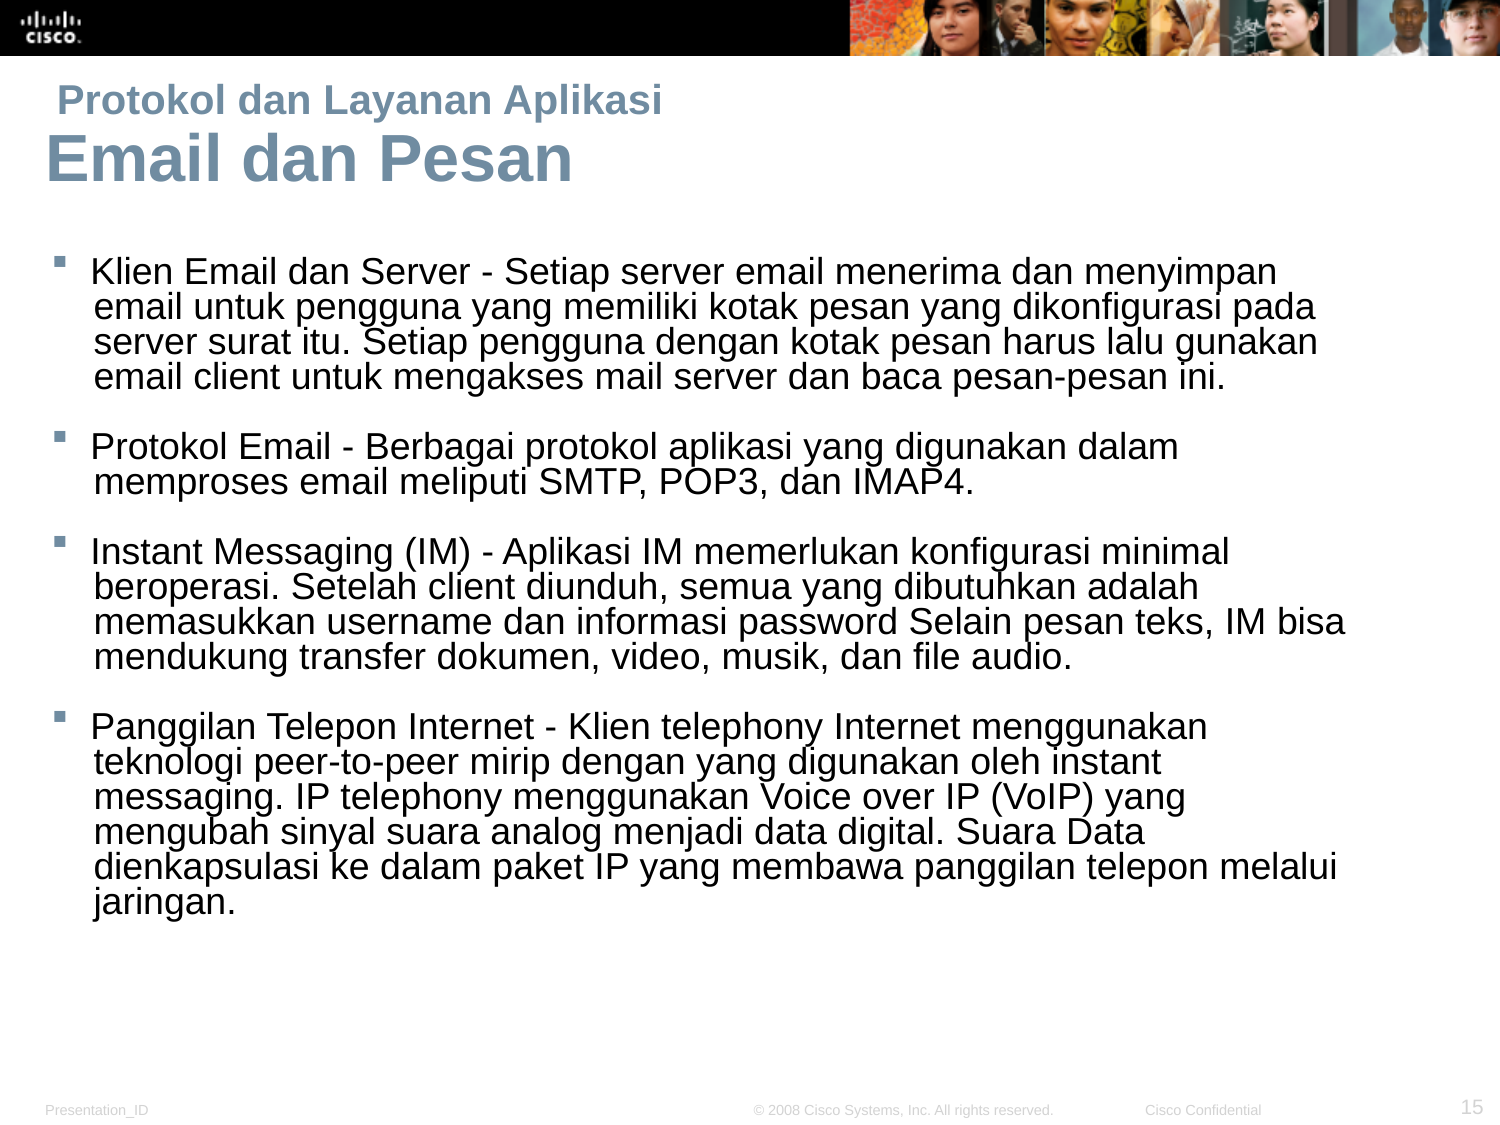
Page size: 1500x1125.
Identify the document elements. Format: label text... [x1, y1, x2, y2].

list Klien Email dan Server - Setiap server email menerima dan menyimpan email untuk pengguna yang memiliki kotak pesan yang dikonfigurasi pada server surat itu. Setiap pengguna dengan kotak pesan harus lalu gunakan email client untuk mengakses mail server dan baca pesan-pesan ini. Protokol Email - Berbagai protokol aplikasi yang digunakan dalam memproses email meliputi SMTP, POP3, dan IMAP4. Instant Messaging (IM) - Aplikasi IM memerlukan konfigurasi minimal beroperasi. Setelah client diunduh, semua yang dibutuhkan adalah memasukkan username dan informasi password Selain pesan teks, IM bisa mendukung transfer dokumen, video, musik, dan file audio. Panggilan Telepon Internet - Klien telephony Internet menggunakan teknologi peer-to-peer mirip dengan yang digunakan oleh instant messaging. IP telephony menggunakan Voice over IP (VoIP) yang mengubah sinyal suara analog menjadi data digital. Suara Data dienkapsulasi ke dalam paket IP yang membawa panggilan telepon melalui jaringan. [38, 202, 1471, 851]
picture [0, 0, 1500, 56]
title Protokol dan Layanan Aplikasi Email dan Pesan [31, 64, 1471, 203]
